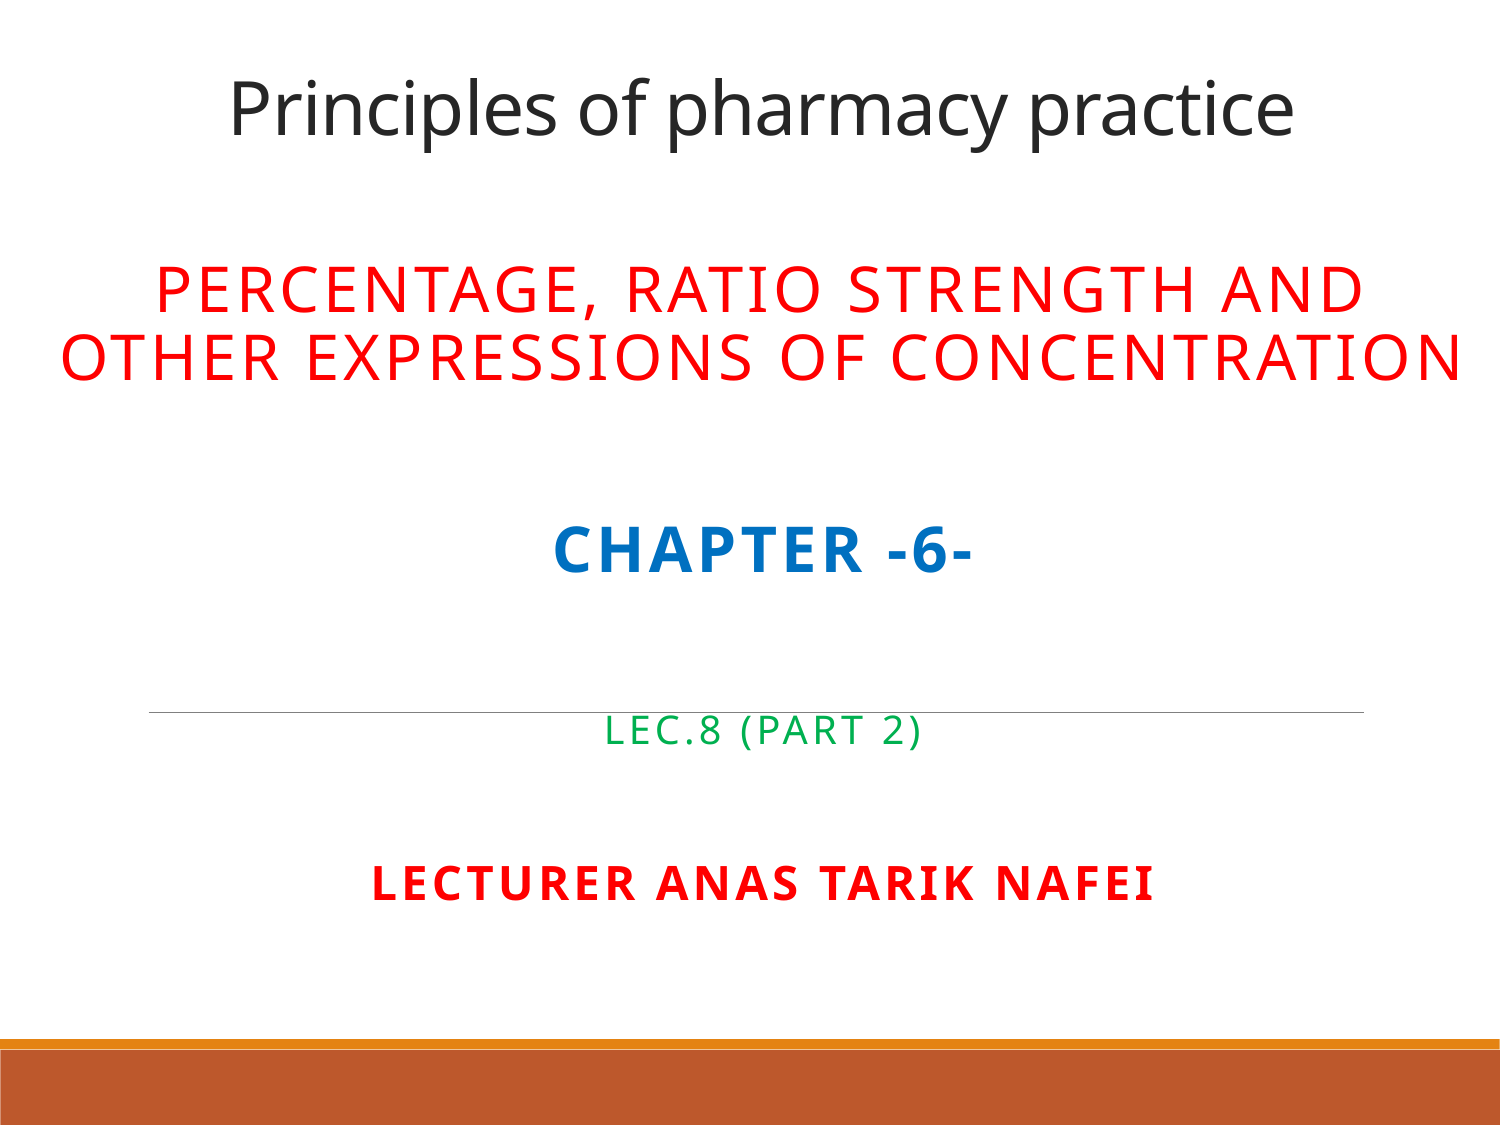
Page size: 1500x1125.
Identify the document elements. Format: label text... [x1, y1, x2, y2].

subtitle Percentage, ratio strength and other expressions of concentration Chapter -6- Lec.8 (part 2) Lecturer Anas Tarik nafei [43, 249, 1482, 988]
title Principles of pharmacy practice [125, 37, 1400, 188]
